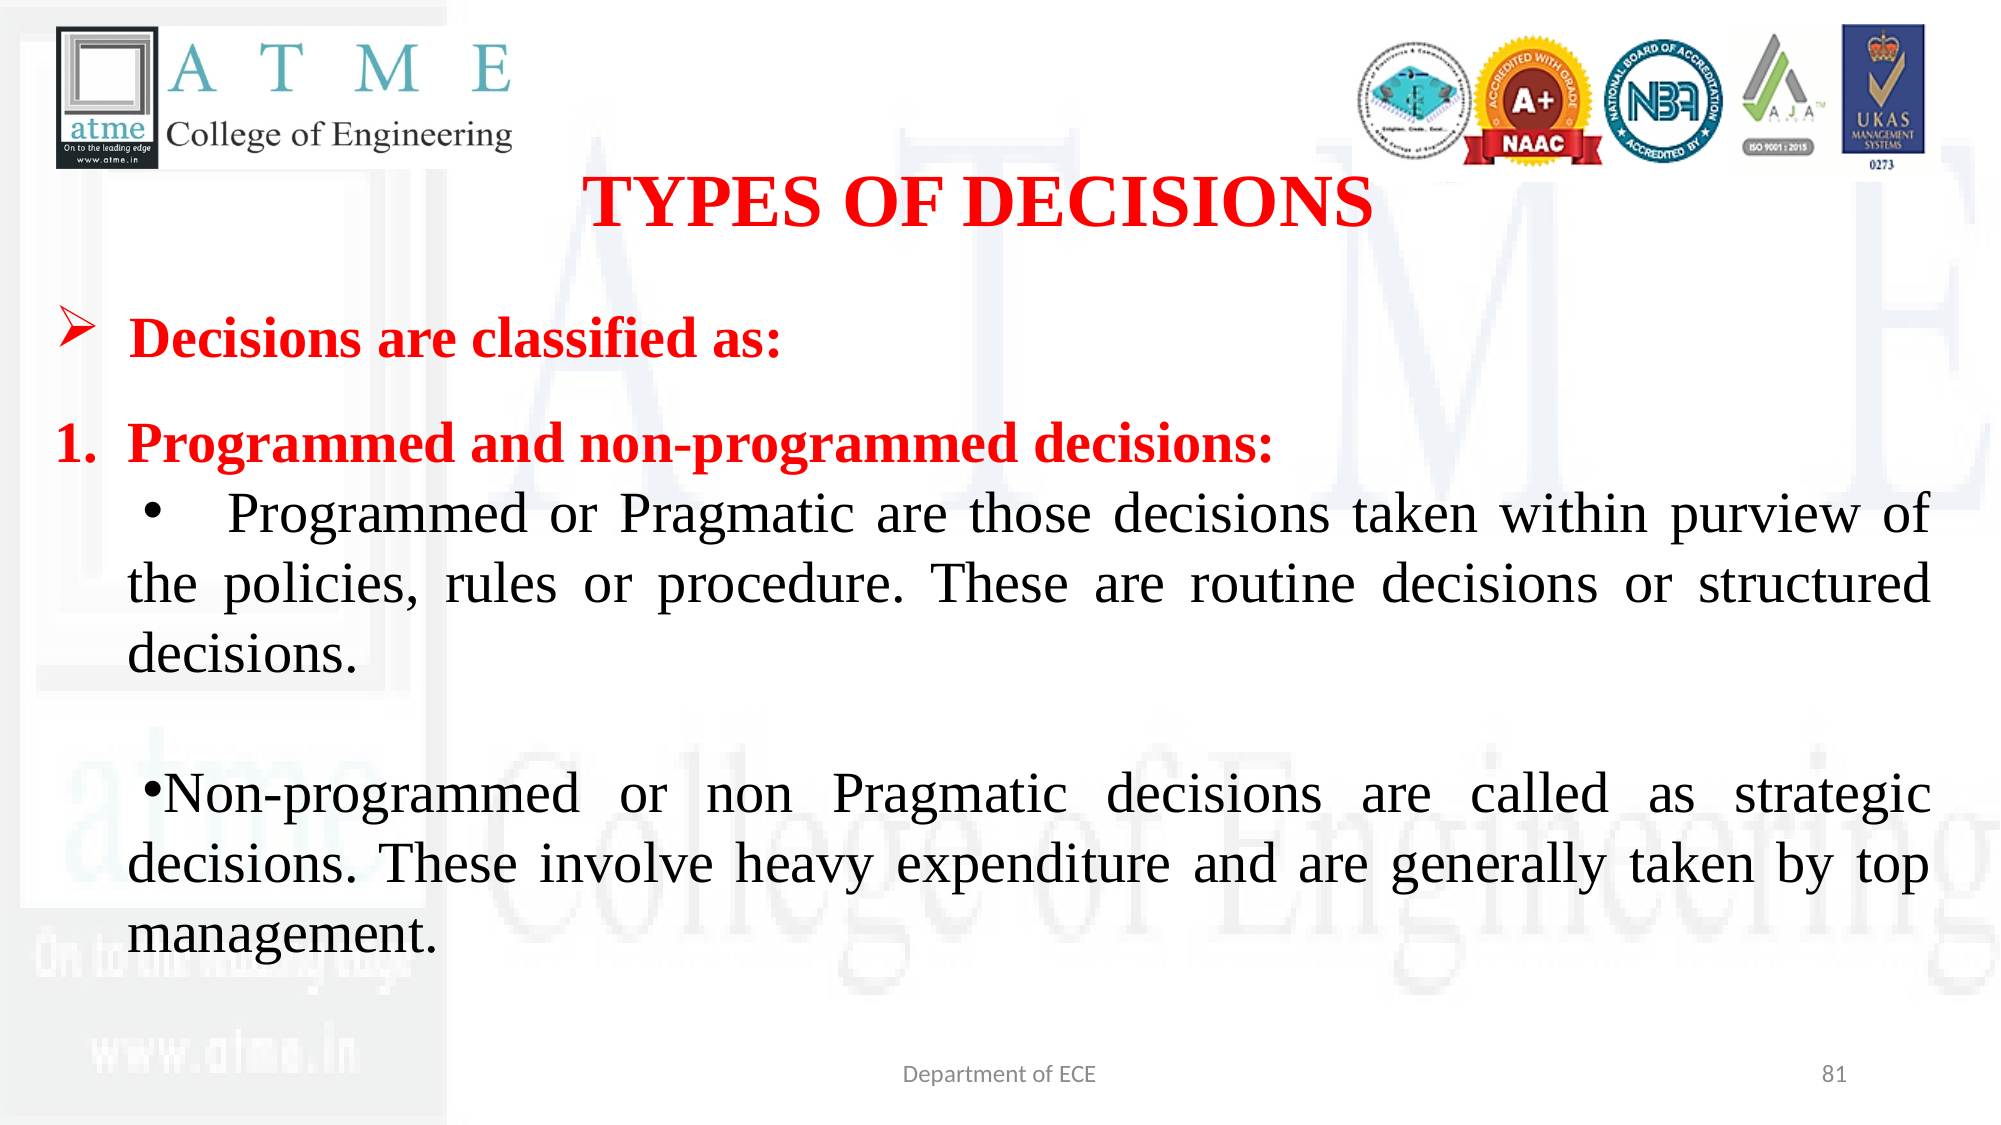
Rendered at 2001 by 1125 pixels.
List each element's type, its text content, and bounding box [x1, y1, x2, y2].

picture [56, 26, 512, 169]
picture [1620, 135, 1630, 142]
picture [1662, 44, 1676, 52]
picture [1624, 44, 1658, 67]
picture [1352, 24, 1941, 182]
slide_number 81 [1412, 1042, 1863, 1103]
text_box TYPES OF DECISIONS [75, 143, 1883, 249]
picture [1611, 121, 1626, 136]
text_box Decisions are classified as: 1. Programmed and non-programmed decisions: Programmed or Pragmatic are those decisions taken within purview of the policies, rules or procedure. These are routine decisions or structured decisions. Non-programmed or non Pragmatic decisions are called as strategic decisions. These involve heavy expenditure and are generally taken by top management. [39, 256, 1948, 972]
footer Department of ECE [662, 1042, 1338, 1103]
picture [1620, 47, 1719, 143]
